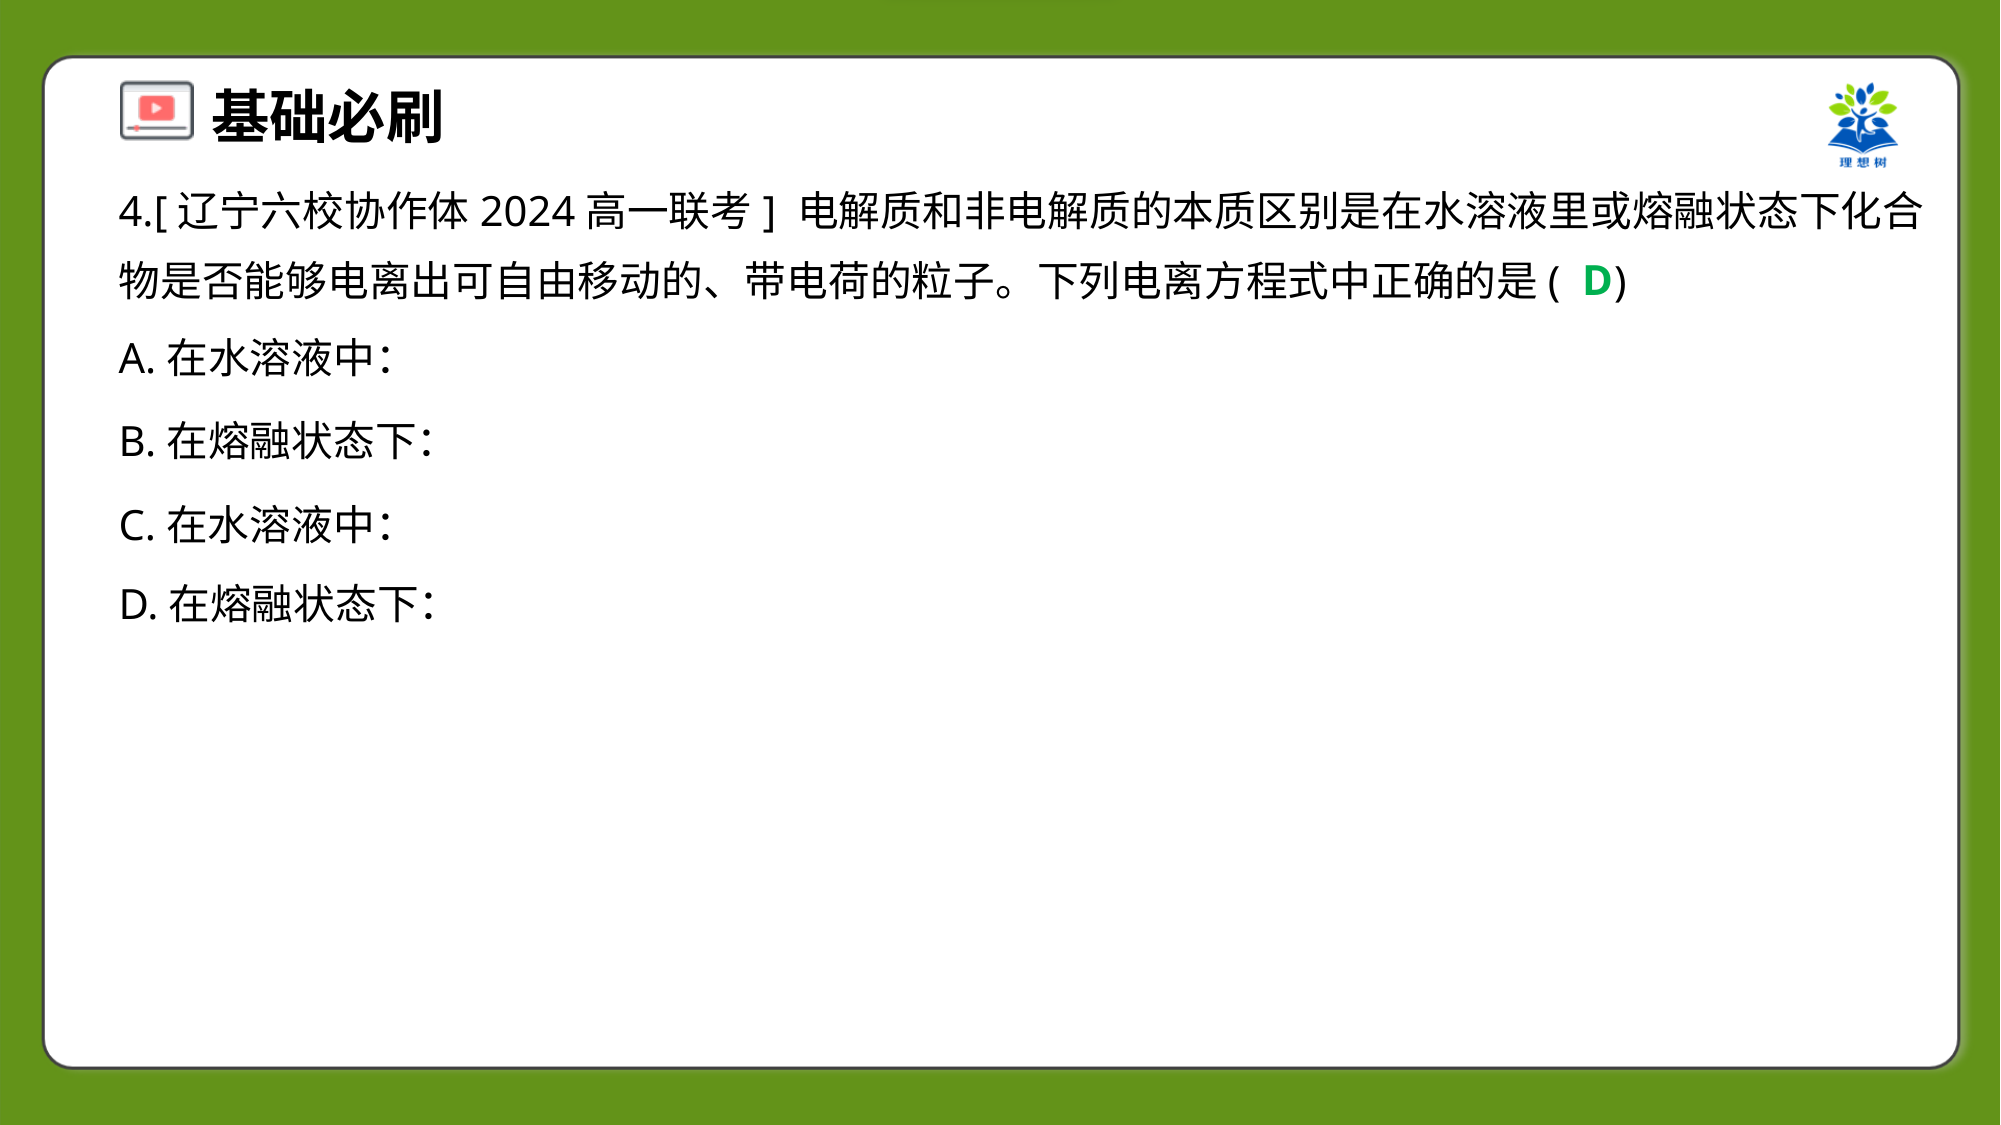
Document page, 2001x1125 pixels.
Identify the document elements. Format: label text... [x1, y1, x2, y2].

text_box 4.[辽宁六校协作体2024高一联考] 电解质和非电解质的本质区别是在水溶液里或熔融状态下化合 物是否能够电离出可自由移动的、带电荷的粒子。下列电离方程式中正确的是( ) [118, 159, 1883, 298]
picture [0, 0, 2000, 1125]
text_box D [1565, 231, 1630, 297]
